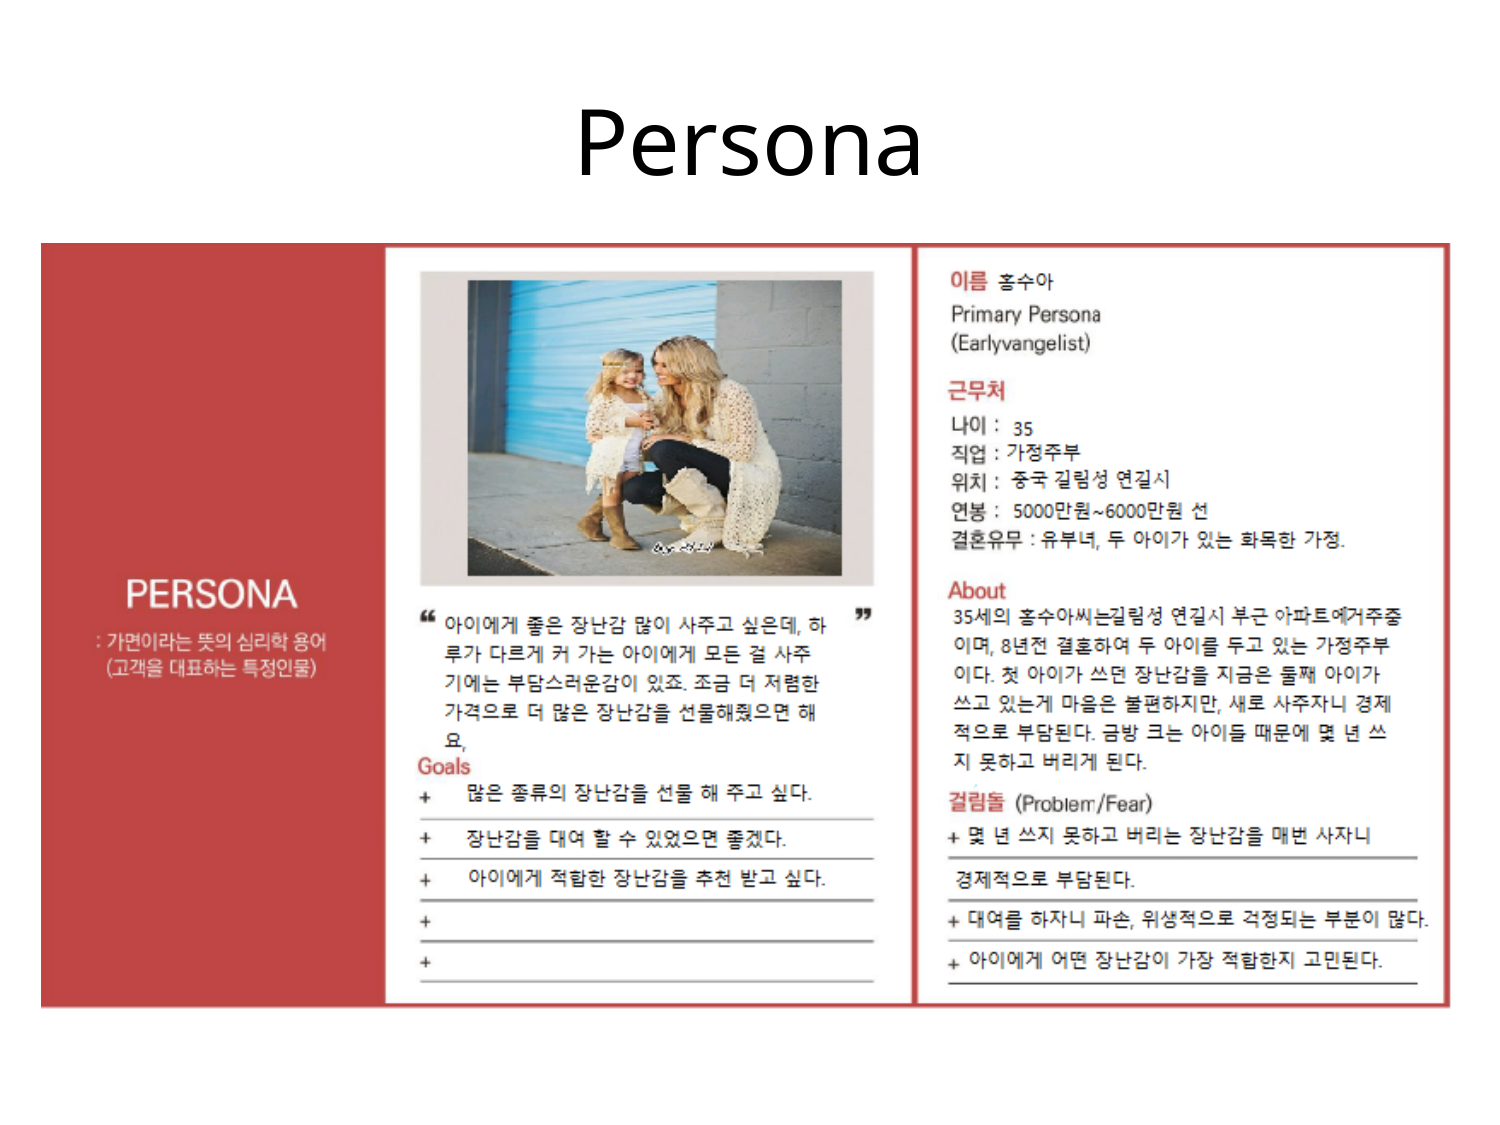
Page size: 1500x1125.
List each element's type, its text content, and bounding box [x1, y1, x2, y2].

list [41, 243, 1459, 1020]
title Persona [75, 45, 1425, 233]
